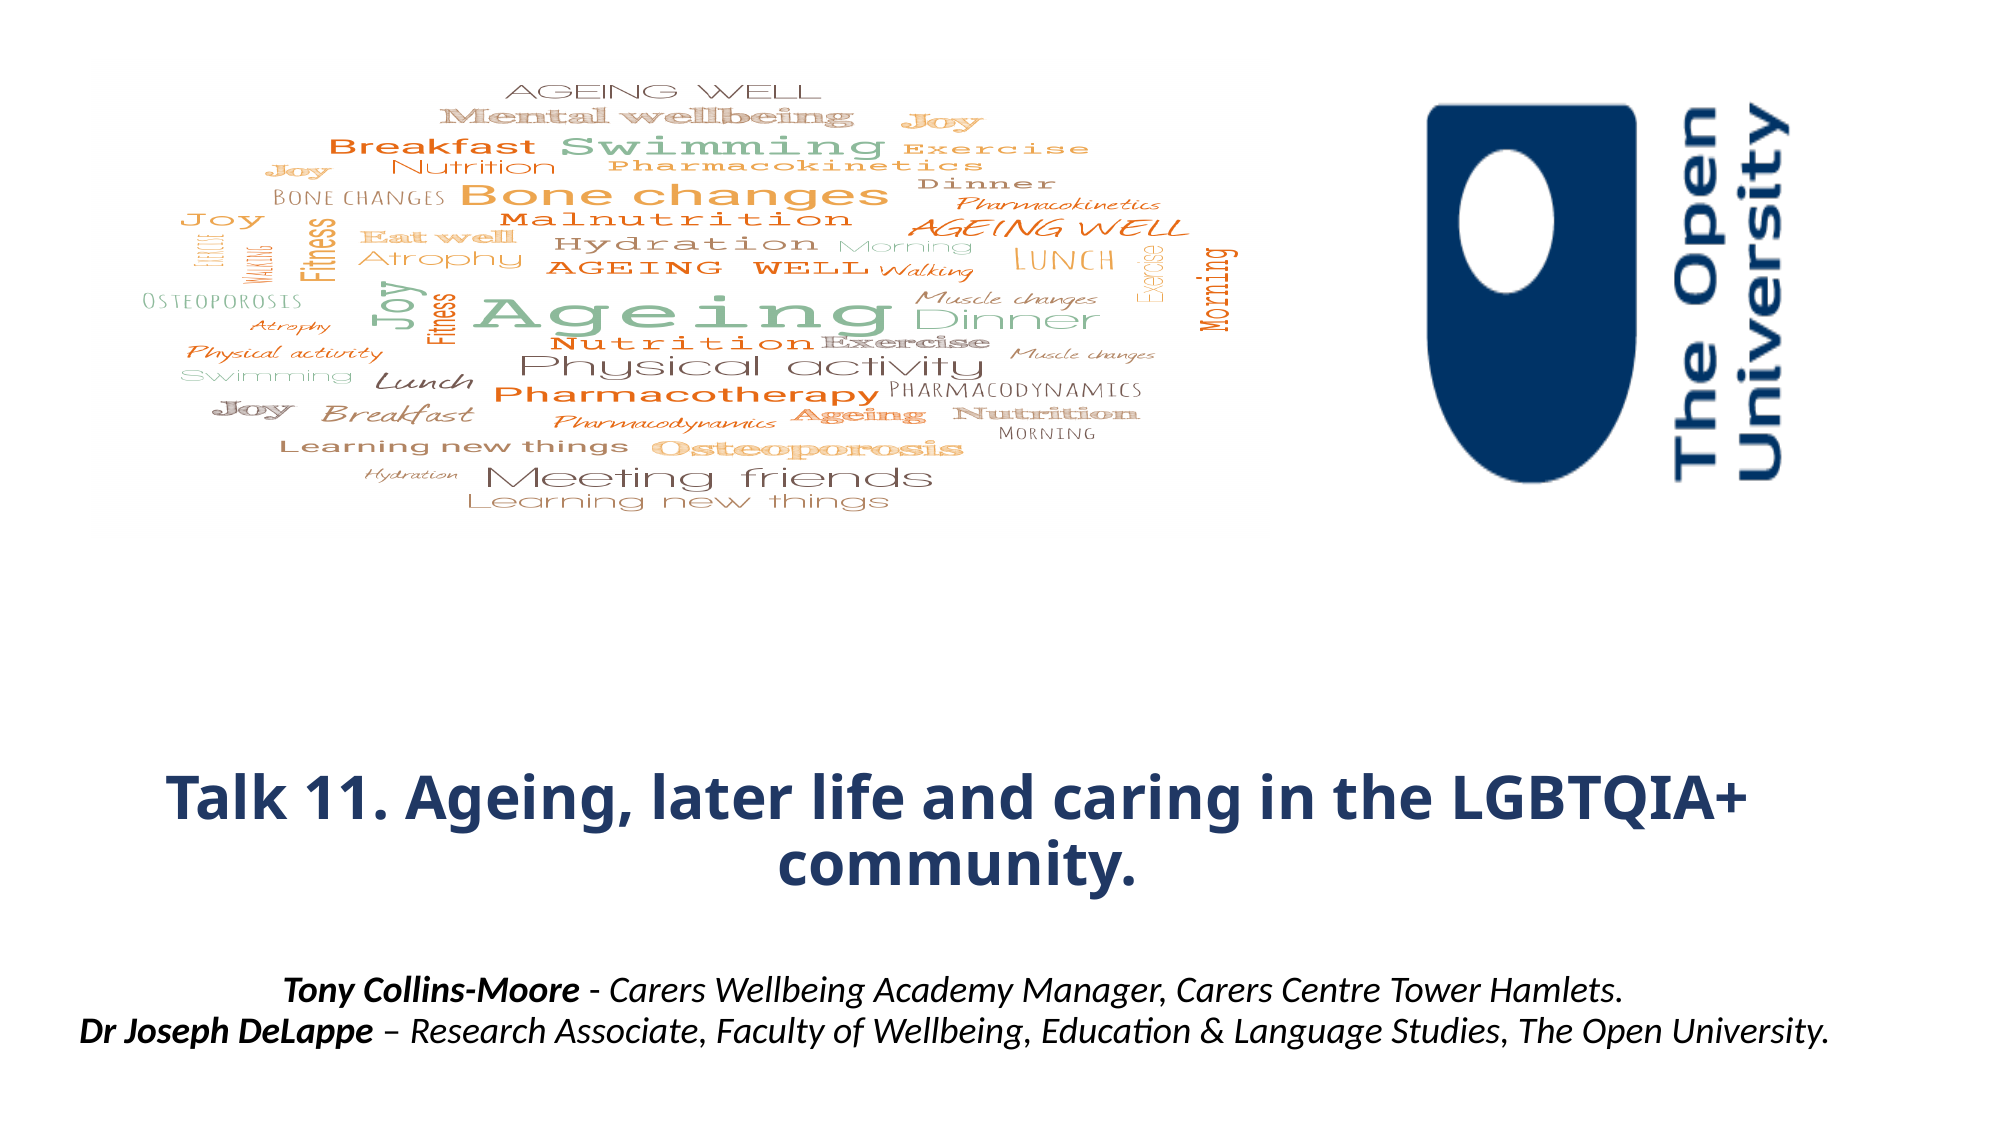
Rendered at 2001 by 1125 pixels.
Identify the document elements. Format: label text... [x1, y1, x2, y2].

picture [1425, 97, 1792, 490]
title Talk 11. Ageing, later life and caring in the LGBTQIA+ community. Tony Collins-Moore - Carers Wellbeing Academy Manager, Carers Centre Tower Hamlets. Dr Joseph DeLappe – Research Associate, Faculty of Wellbeing, Education & Language Studies, The Open University. [17, 623, 1899, 1125]
picture [91, 58, 1270, 538]
